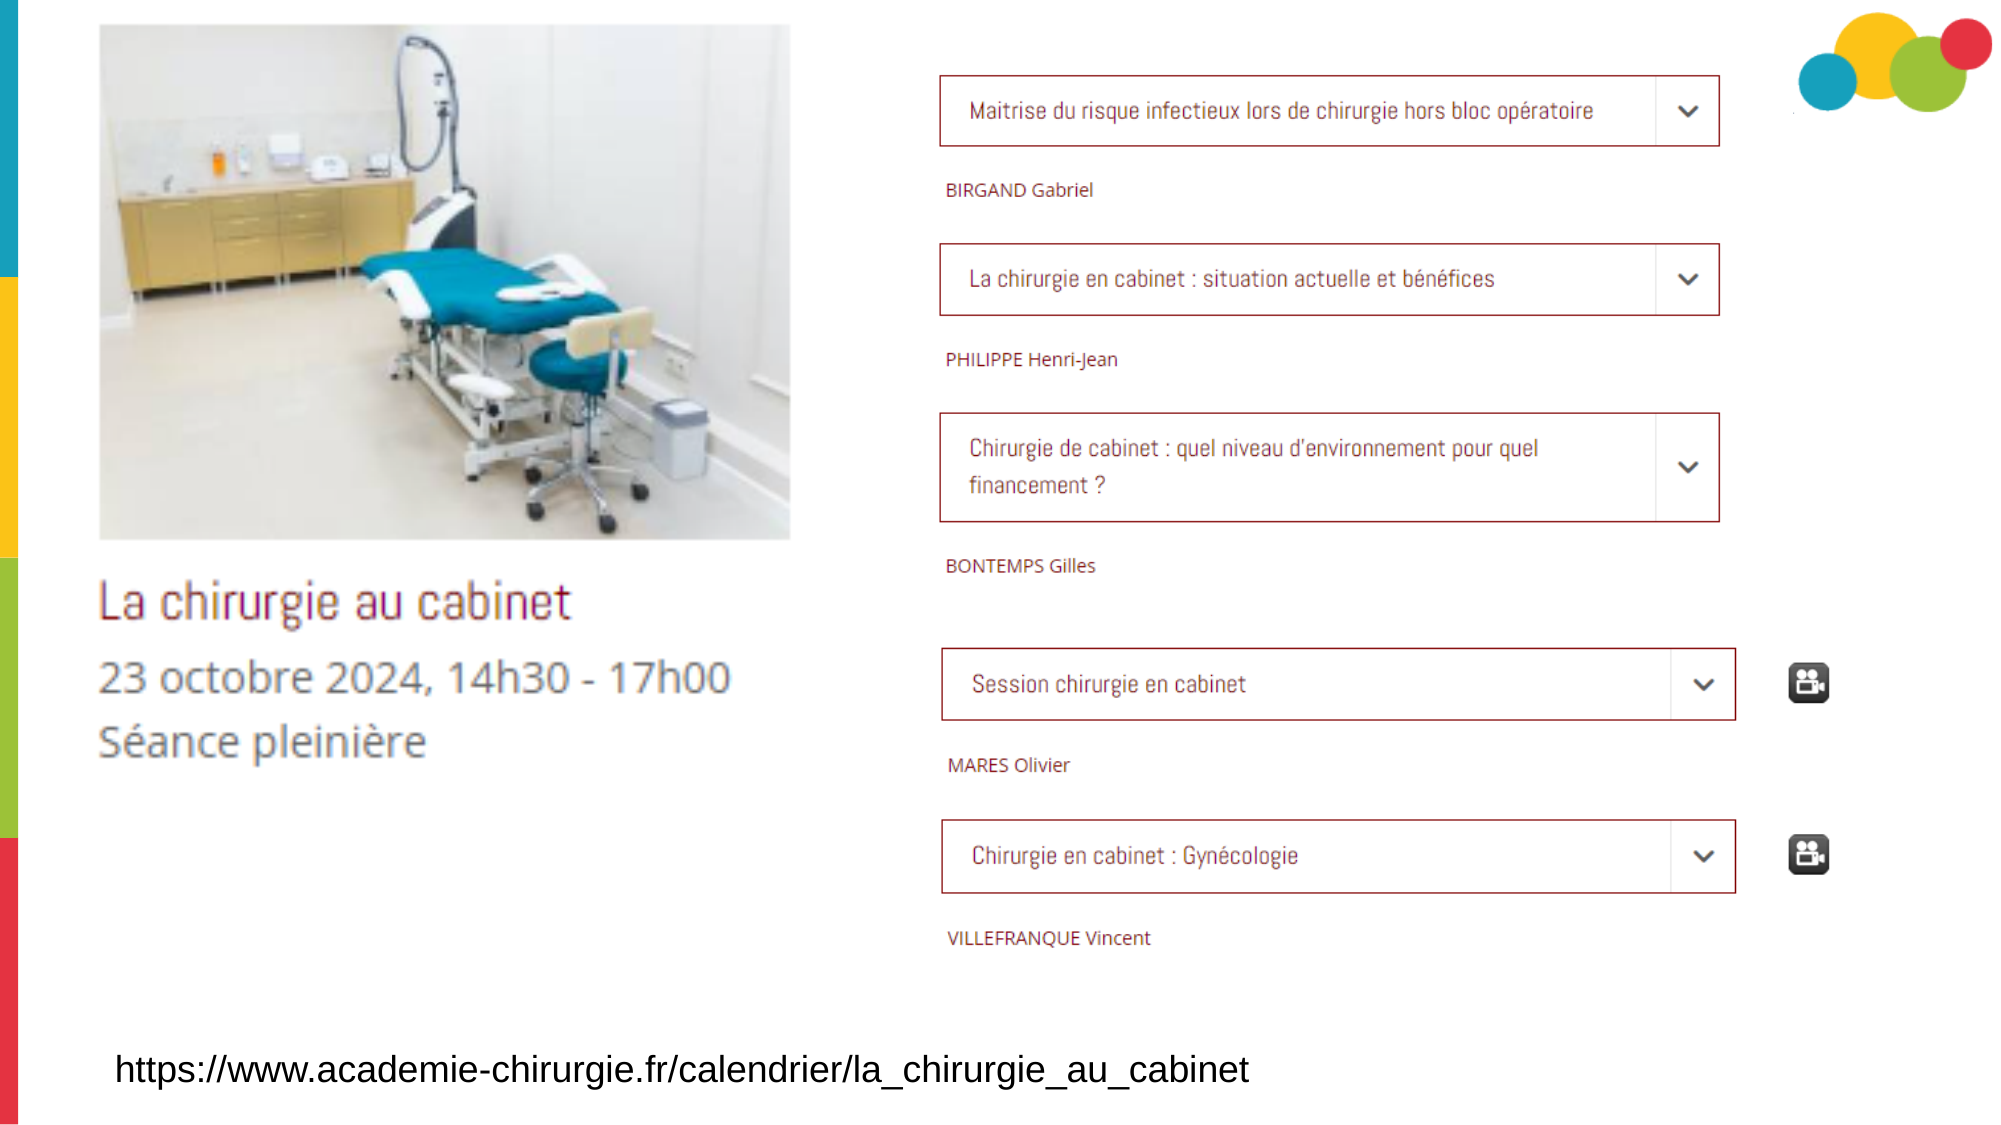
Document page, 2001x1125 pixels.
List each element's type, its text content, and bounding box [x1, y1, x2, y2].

picture [899, 65, 1736, 587]
text_box https://www.academie-chirurgie.fr/calendrier/la_chirurgie_au_cabinet [99, 1037, 1425, 1098]
picture [24, 0, 831, 830]
picture [912, 629, 1867, 960]
picture [1793, 12, 1993, 114]
